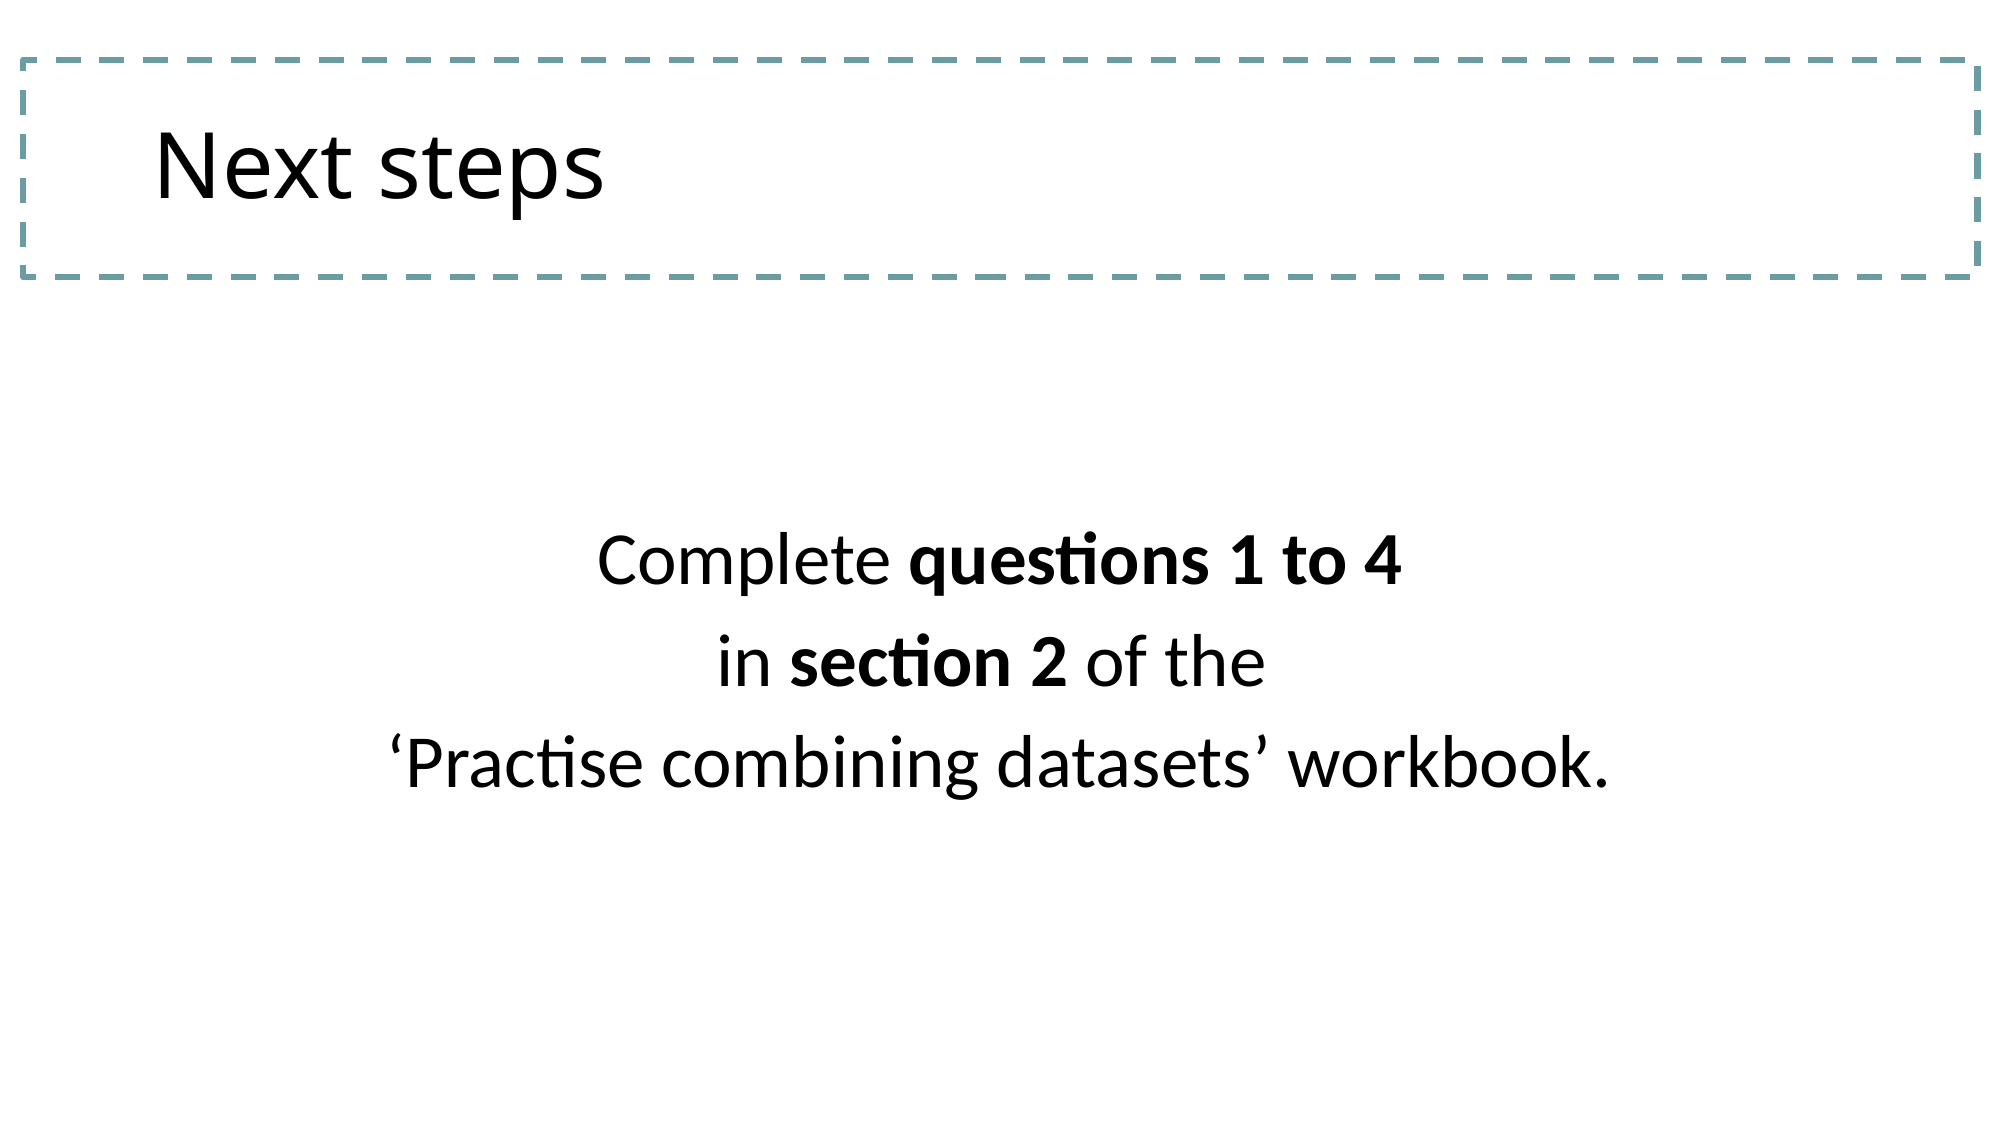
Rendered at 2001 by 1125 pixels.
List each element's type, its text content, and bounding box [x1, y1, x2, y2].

title Next steps [137, 59, 1863, 278]
list Complete questions 1 to 4 in section 2 of the ‘Practise combining datasets’ workbook. [137, 299, 1863, 1014]
